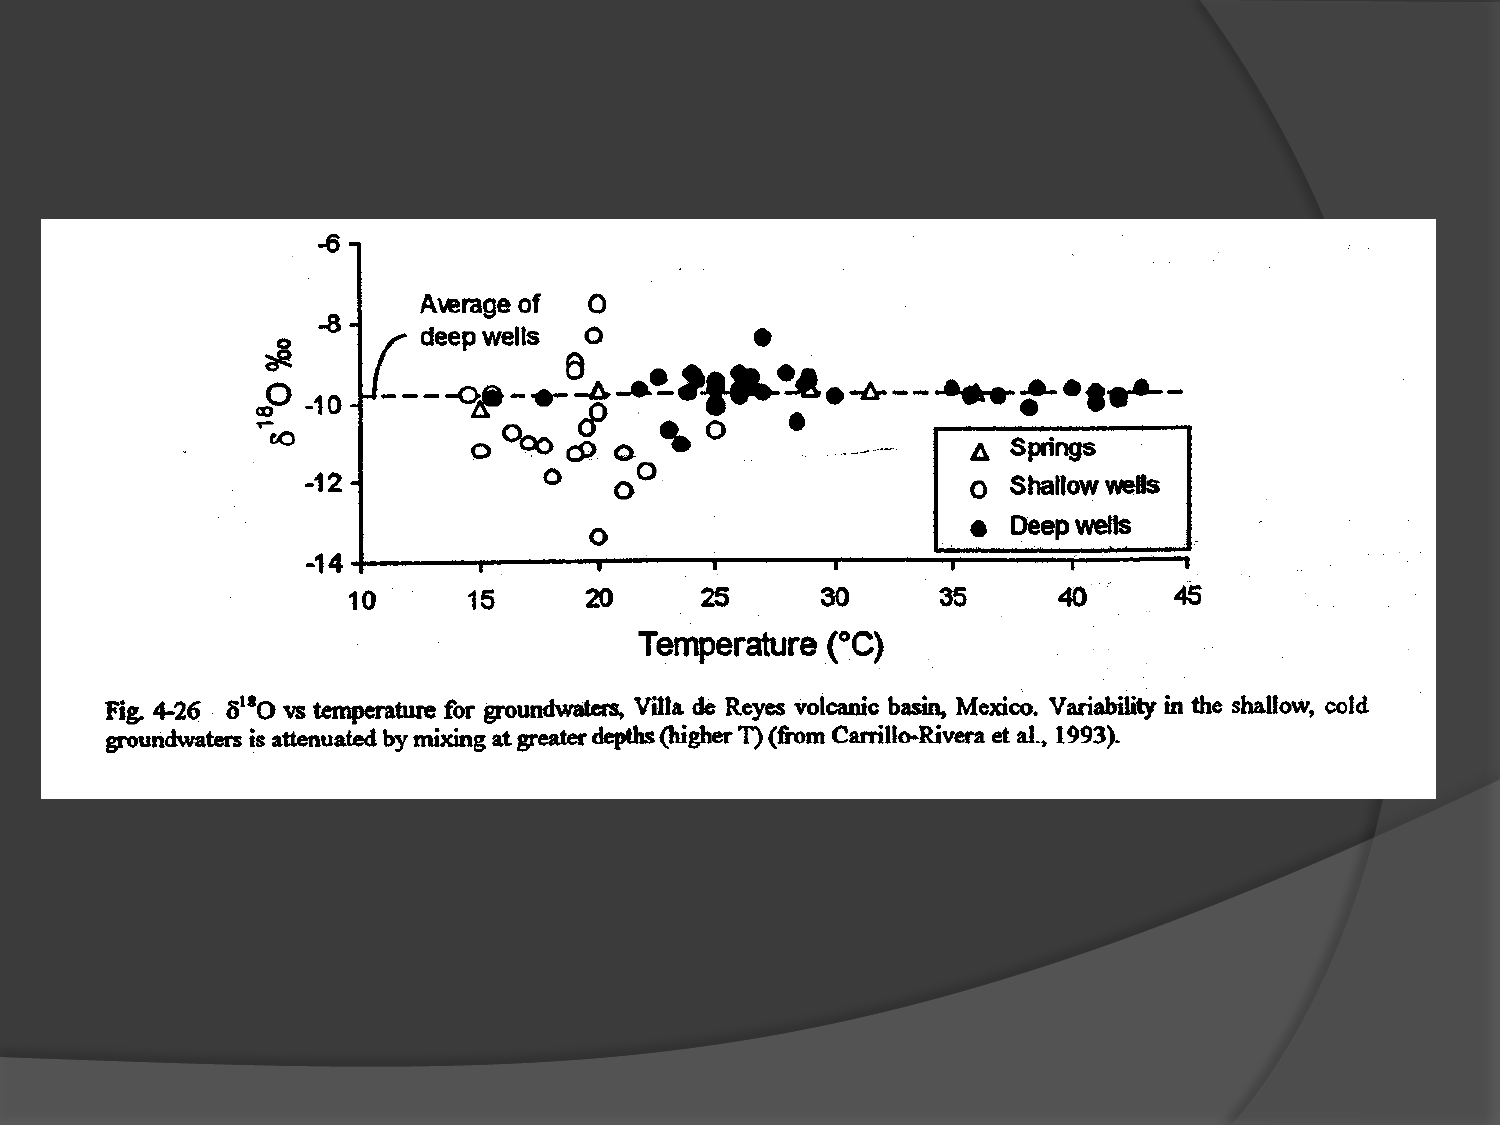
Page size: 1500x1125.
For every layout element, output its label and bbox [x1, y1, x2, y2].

picture [40, 219, 1436, 799]
